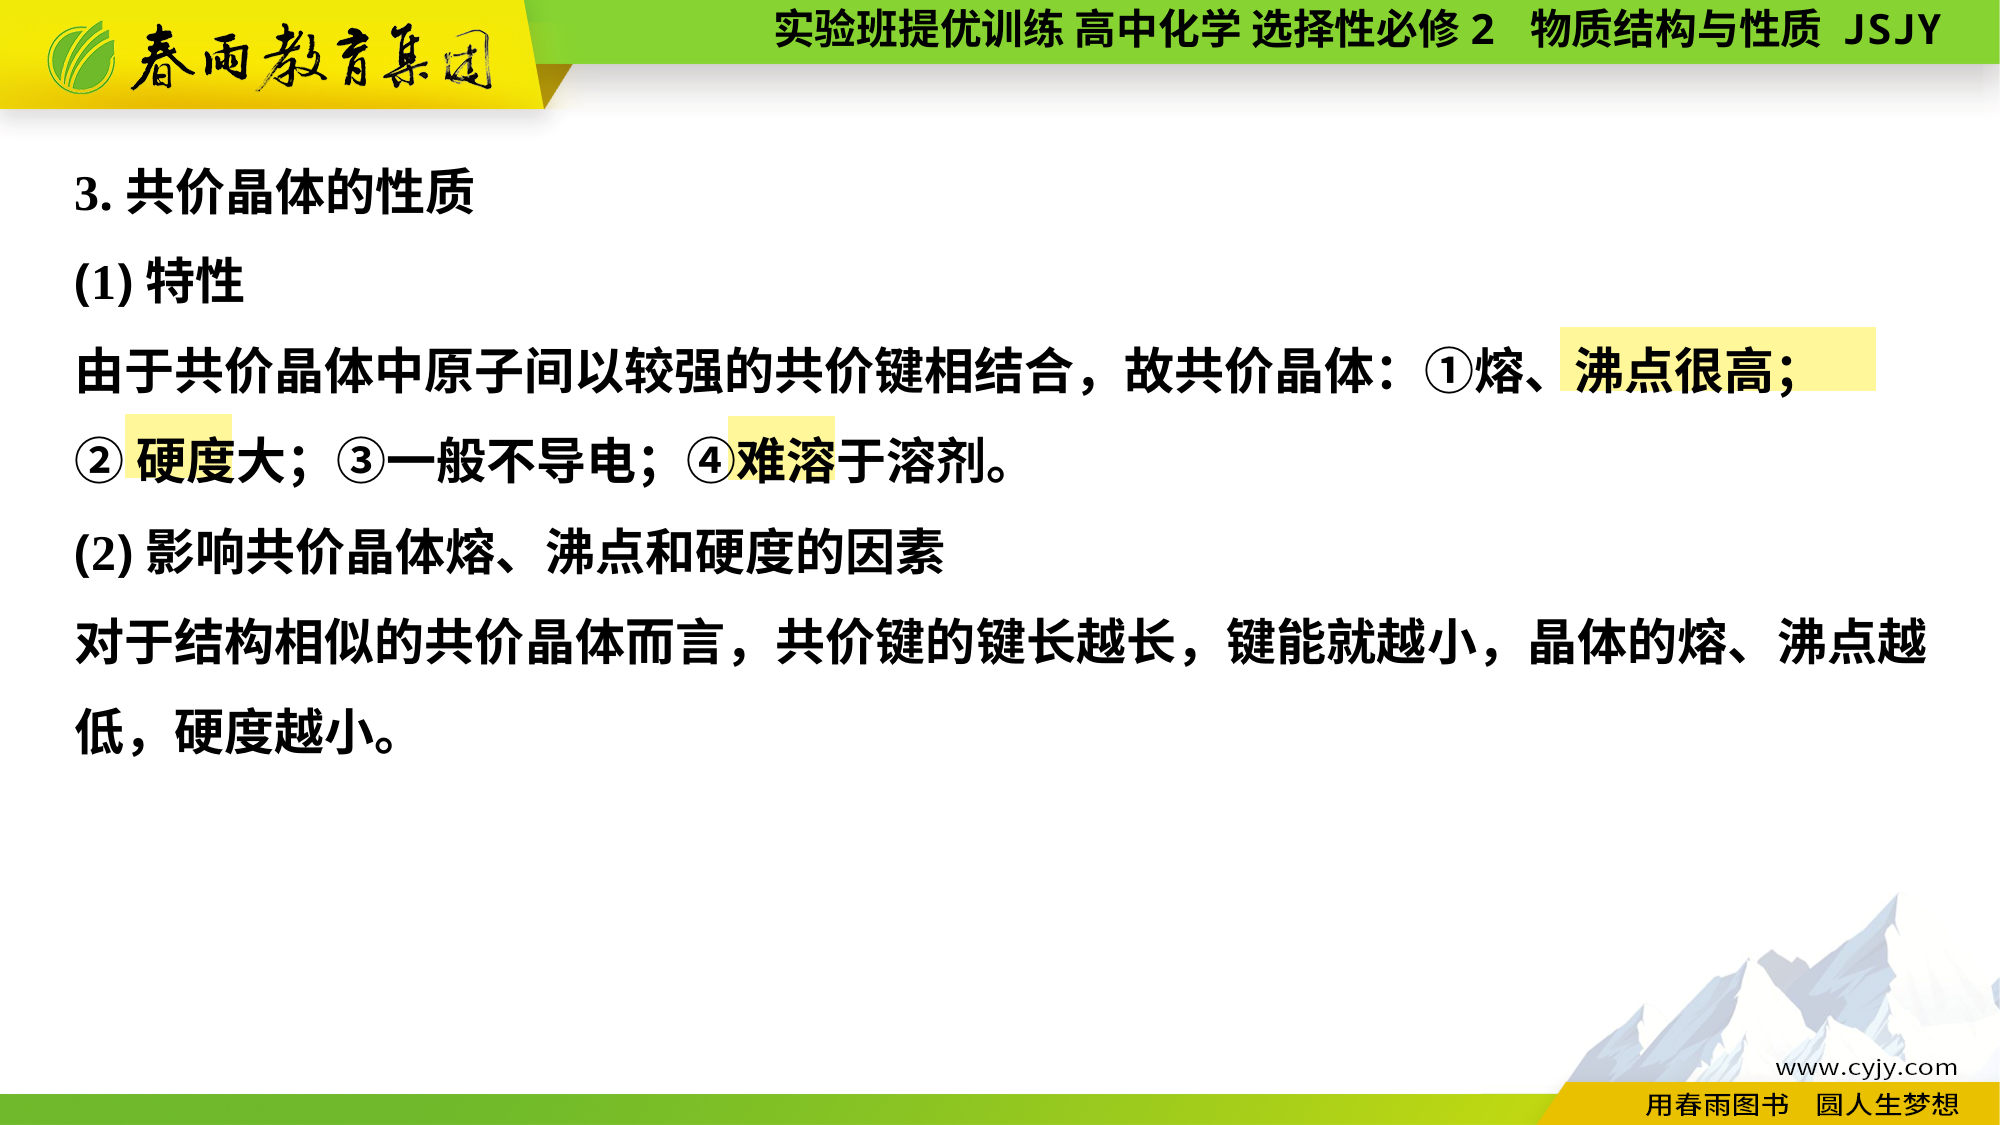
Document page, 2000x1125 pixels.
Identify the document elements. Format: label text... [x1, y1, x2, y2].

picture [0, 0, 2000, 1125]
list 3.共价晶体的性质 (1)特性 由于共价晶体中原子间以较强的共价键相结合，故共价晶体：①熔、沸点很高； ②硬度大；③一般不导电；④难溶于溶剂。 (2)影响共价晶体熔、沸点和硬度的因素 对于结构相似的共价晶体而言，共价键的键长越长，键能就越小，晶体的熔、沸点越低，硬度越小。 [59, 122, 1944, 774]
